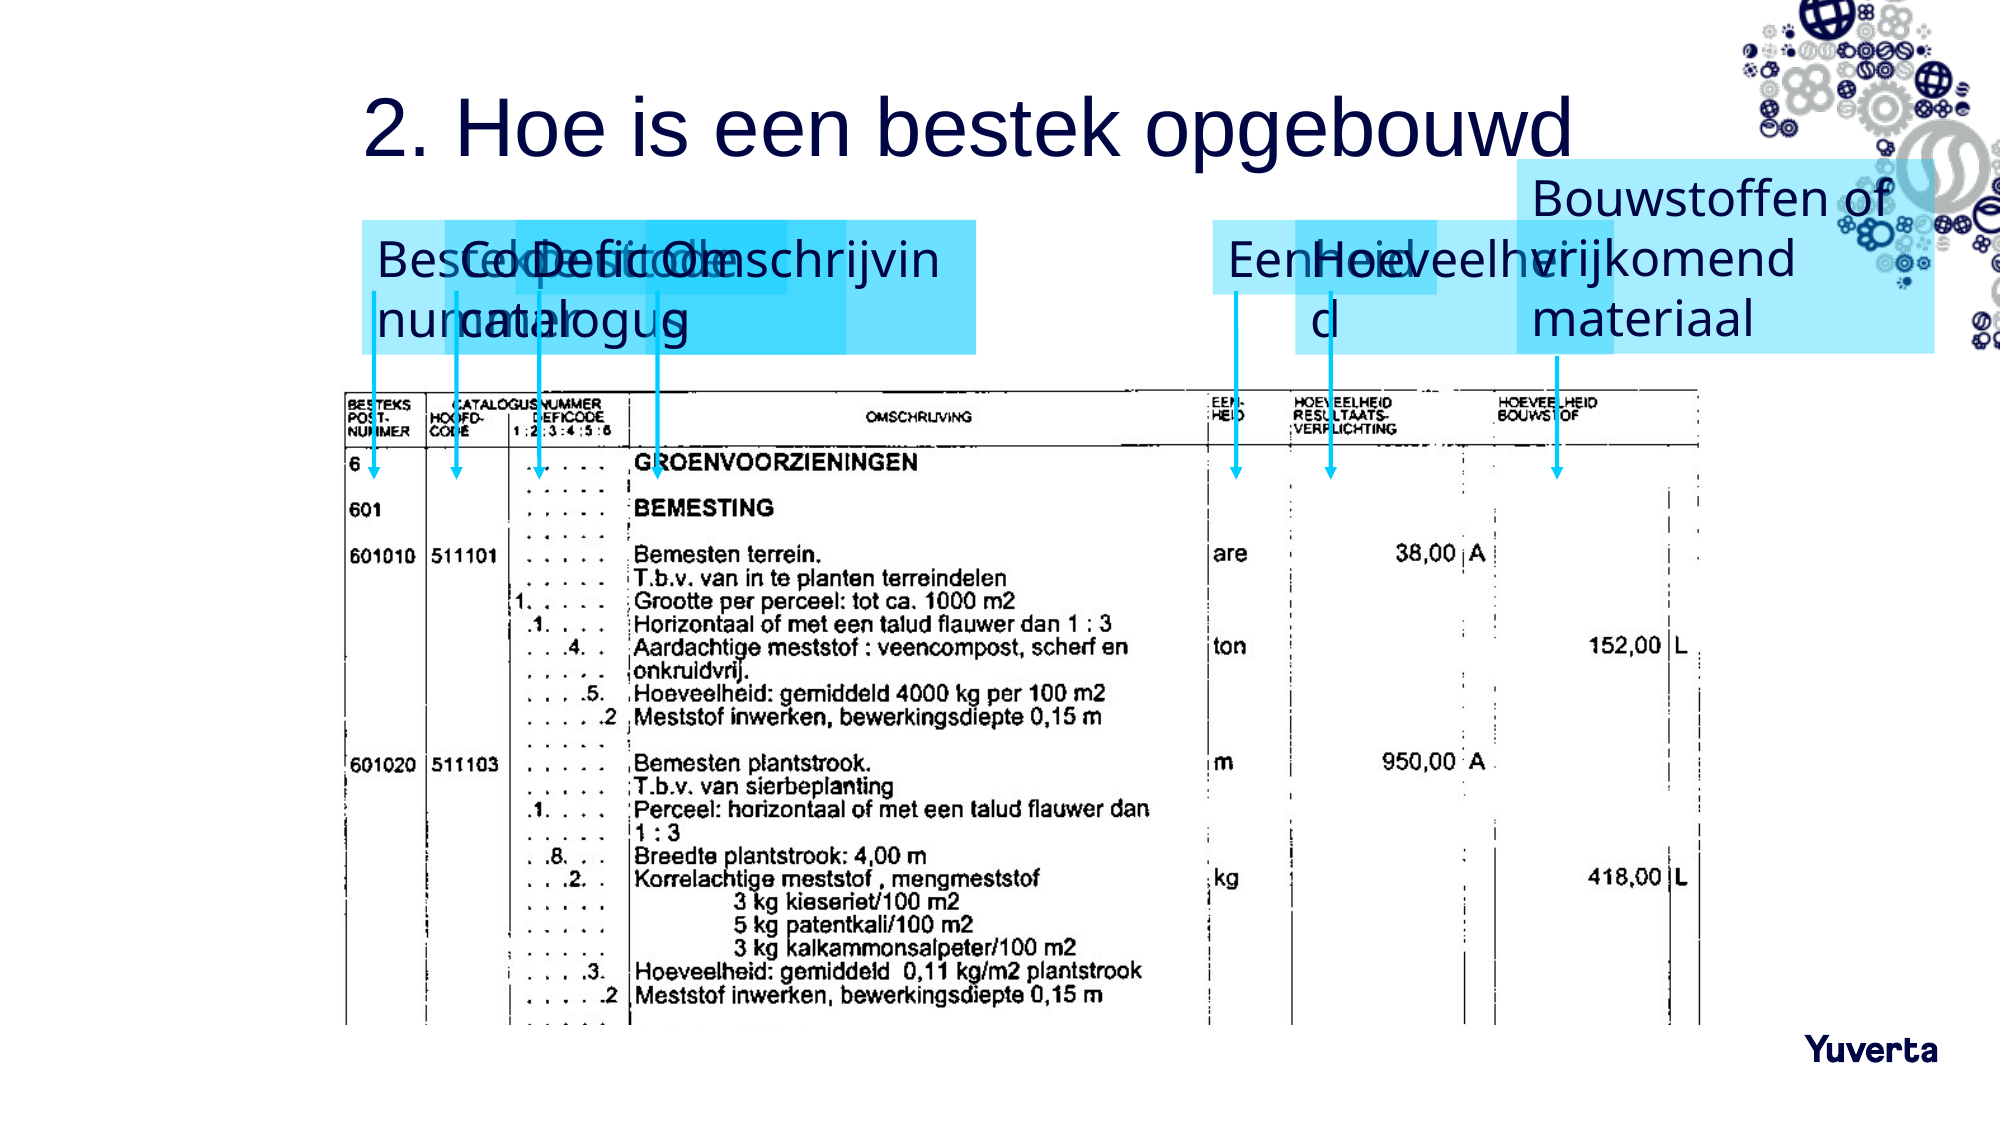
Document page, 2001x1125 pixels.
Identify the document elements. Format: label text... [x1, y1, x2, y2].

title 2. Hoe is een bestek opgebouwd [362, 78, 1638, 204]
text_box Deficode [515, 219, 645, 295]
text_box Eenheid [1212, 219, 1295, 295]
text_box Hoeveelheid [1295, 219, 1615, 355]
text_box Omschrijving [645, 219, 977, 355]
picture [0, 0, 2000, 1125]
text_box Bestekpost nummer [362, 219, 444, 355]
text_box Code uit de catalogus [444, 219, 539, 355]
text_box Bouwstoffen of vrijkomend materiaal [1516, 159, 1935, 354]
text_box Code uit de catalogus [540, 295, 645, 355]
